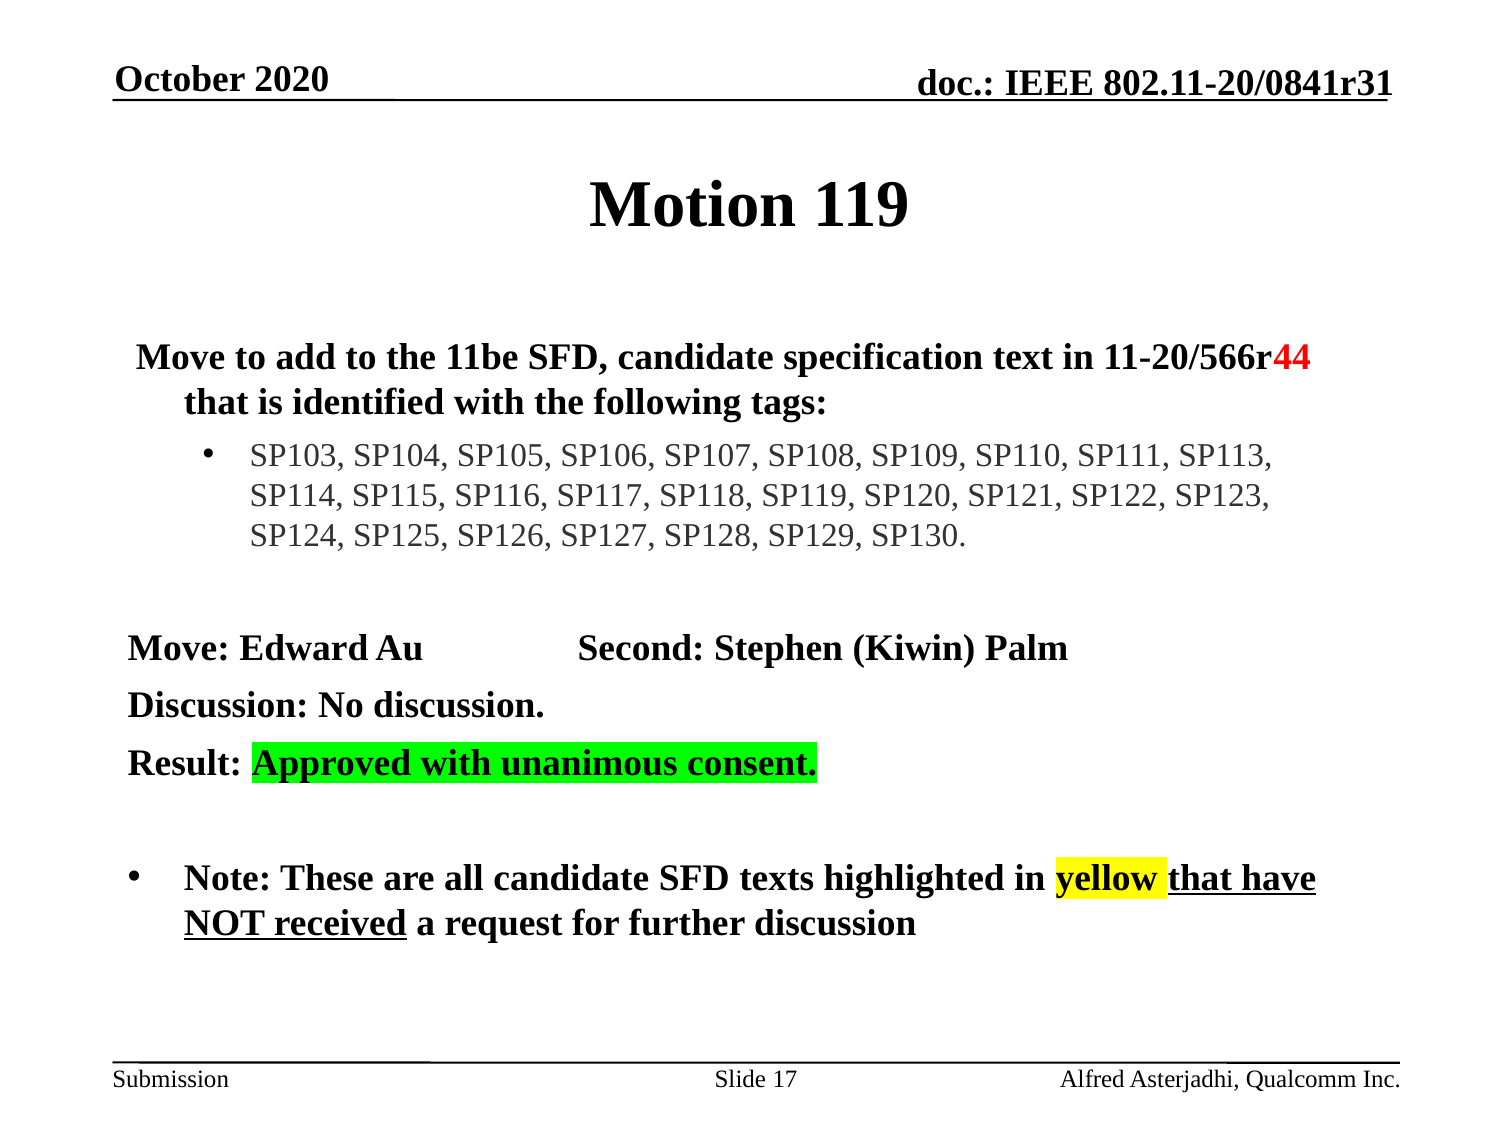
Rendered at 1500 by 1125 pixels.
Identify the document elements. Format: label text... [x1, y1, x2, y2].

title Motion 119 [112, 112, 1388, 288]
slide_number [114, 54, 423, 100]
slide_number Slide 17 [712, 1061, 800, 1123]
footer Alfred Asterjadhi, Qualcomm Inc. [878, 1061, 1402, 1093]
list Move to add to the 11be SFD, candidate specification text in 11-20/566r44 that is identified with the following tags: SP103, SP104, SP105, SP106, SP107, SP108, SP109, SP110, SP111, SP113, SP114, SP115, SP116, SP117, SP118, SP119, SP120, SP121, SP122, SP123, SP124, SP125, SP126, SP127, SP128, SP129, SP130. Move: Edward Au Second: Stephen (Kiwin) Palm Discussion: No discussion. Result: Approved with unanimous consent. Note: These are all candidate SFD texts highlighted in yellow that have NOT received a request for further discussion [112, 324, 1388, 1000]
